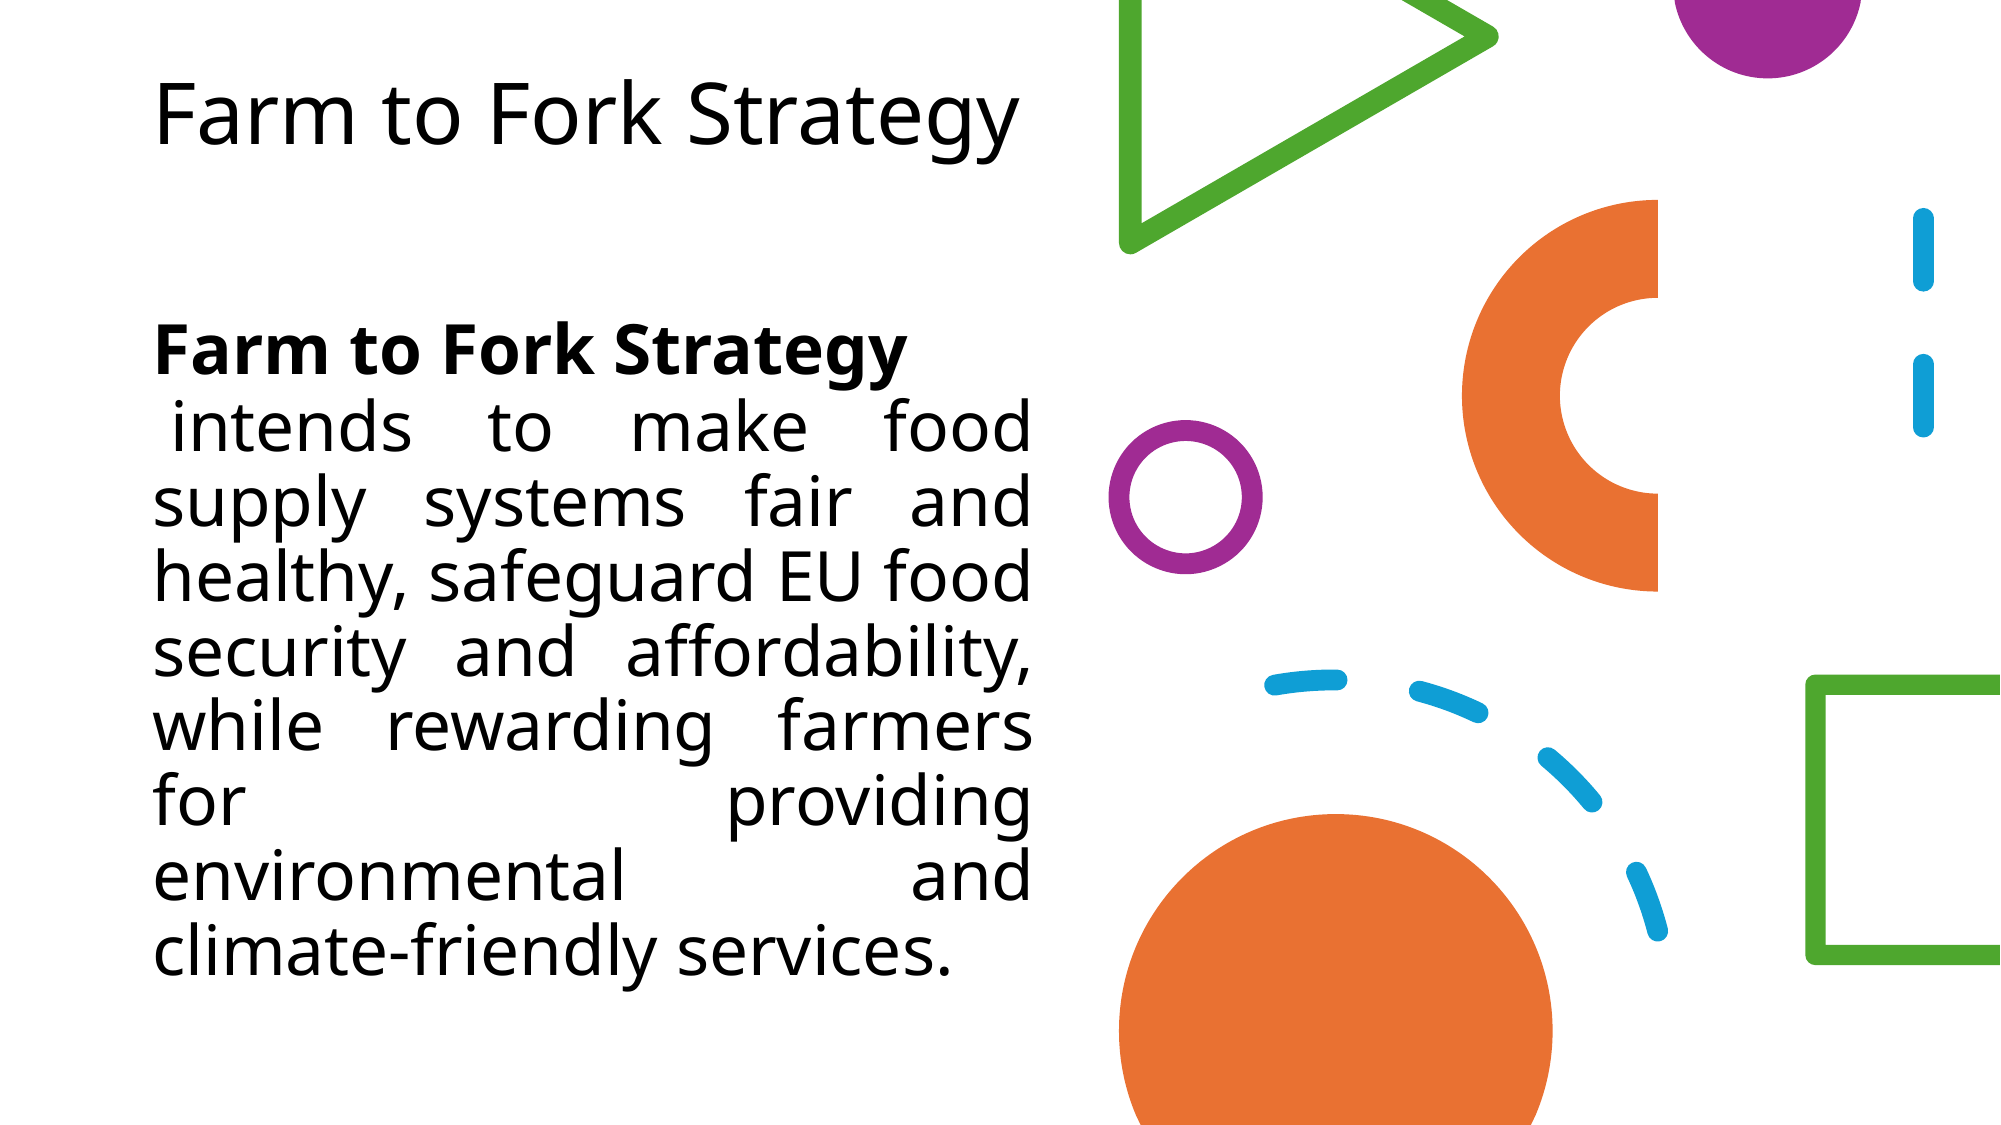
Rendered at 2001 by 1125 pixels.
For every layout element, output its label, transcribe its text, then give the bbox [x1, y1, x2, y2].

text_box [1673, 0, 1863, 80]
text_box [0, 0, 2000, 1125]
text_box [1117, 428, 1254, 566]
text_box [1117, 812, 1555, 1125]
text_box [1805, 674, 2000, 966]
text_box [1460, 198, 1660, 594]
text_box [1118, 0, 1499, 255]
title Farm to Fork Strategy [137, 59, 1050, 278]
text_box [1273, 678, 1665, 977]
list Farm to Fork Strategy intends to make food supply systems fair and healthy, safeguard EU food security and affordability, while rewarding farmers for providing environmental and climate-friendly services. [137, 299, 1050, 1014]
